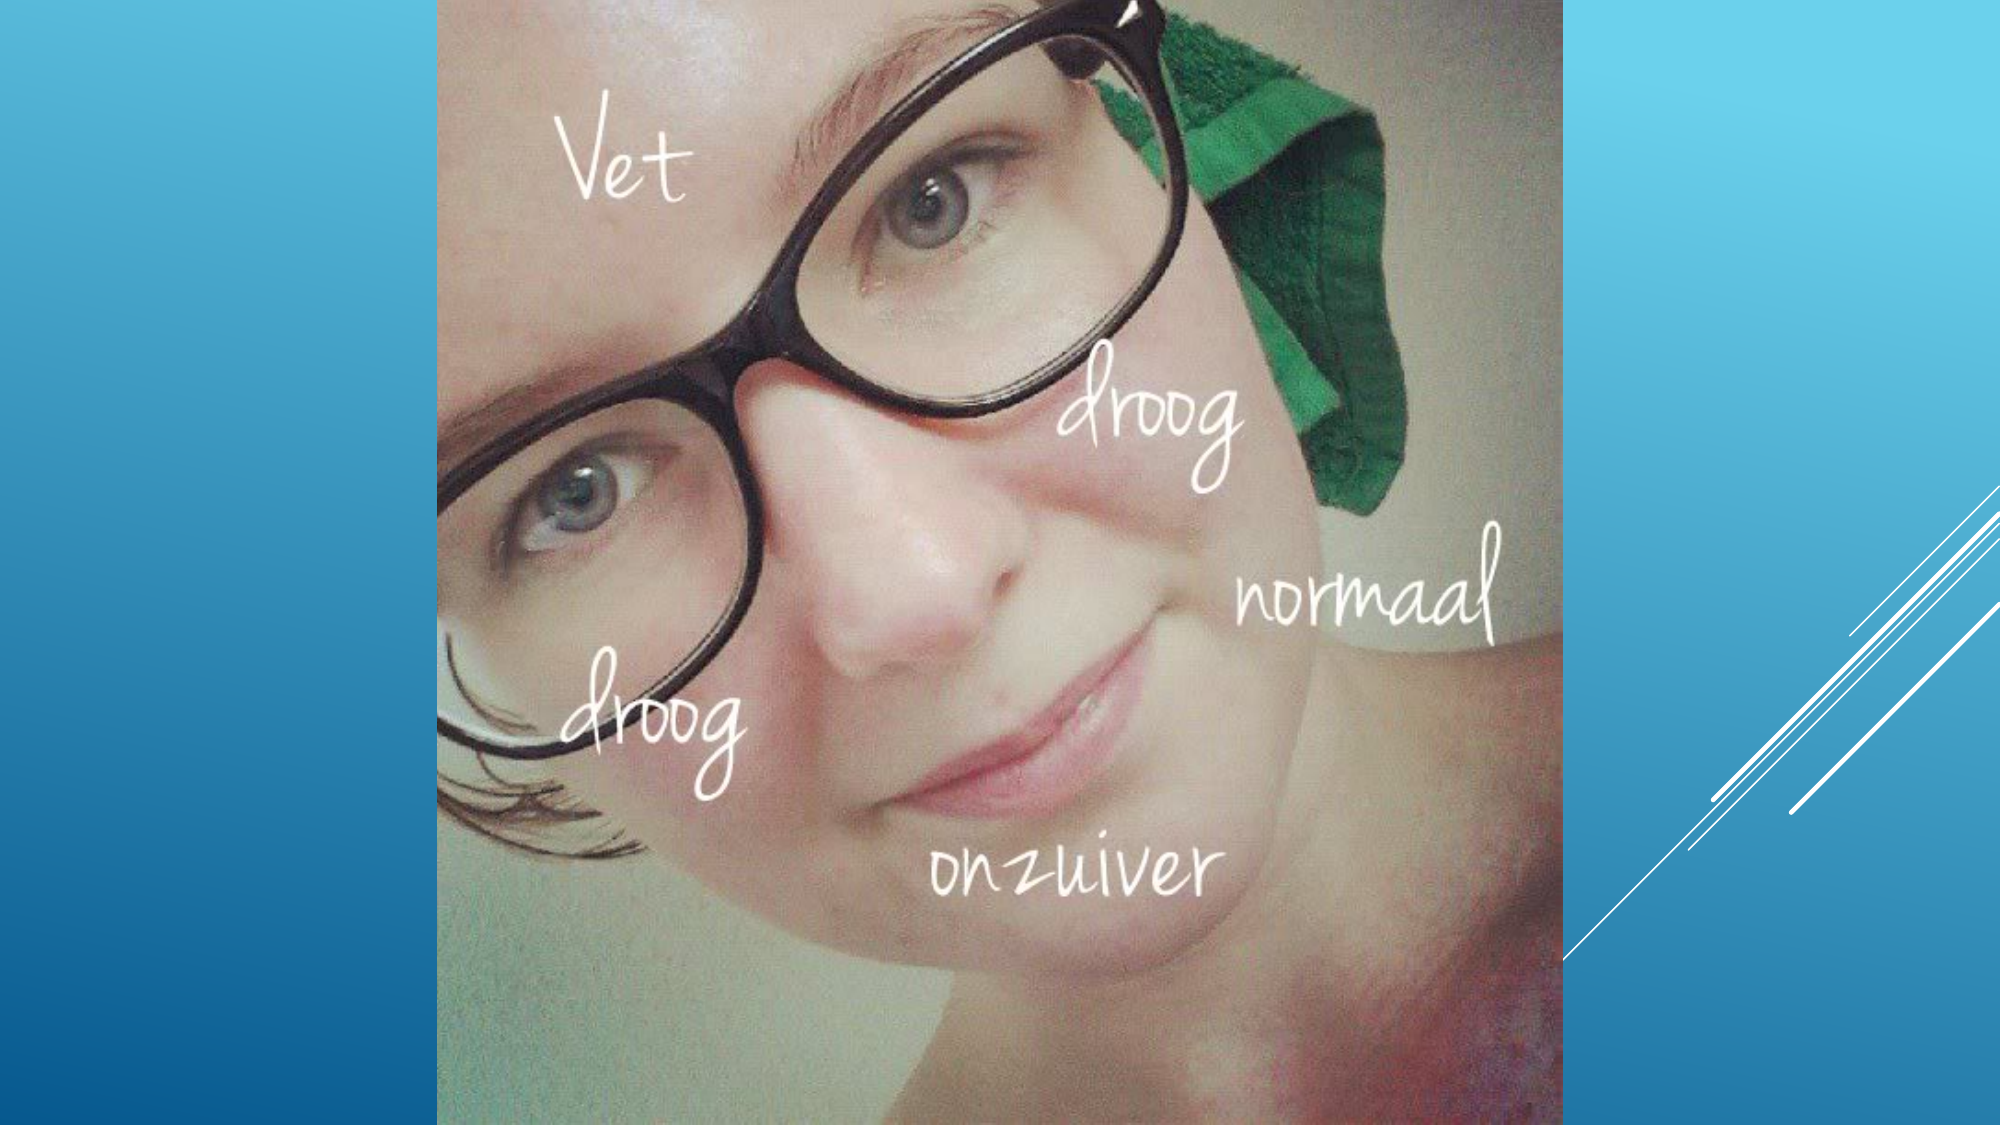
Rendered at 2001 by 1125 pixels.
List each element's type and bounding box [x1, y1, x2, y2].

picture [437, 0, 1563, 1125]
